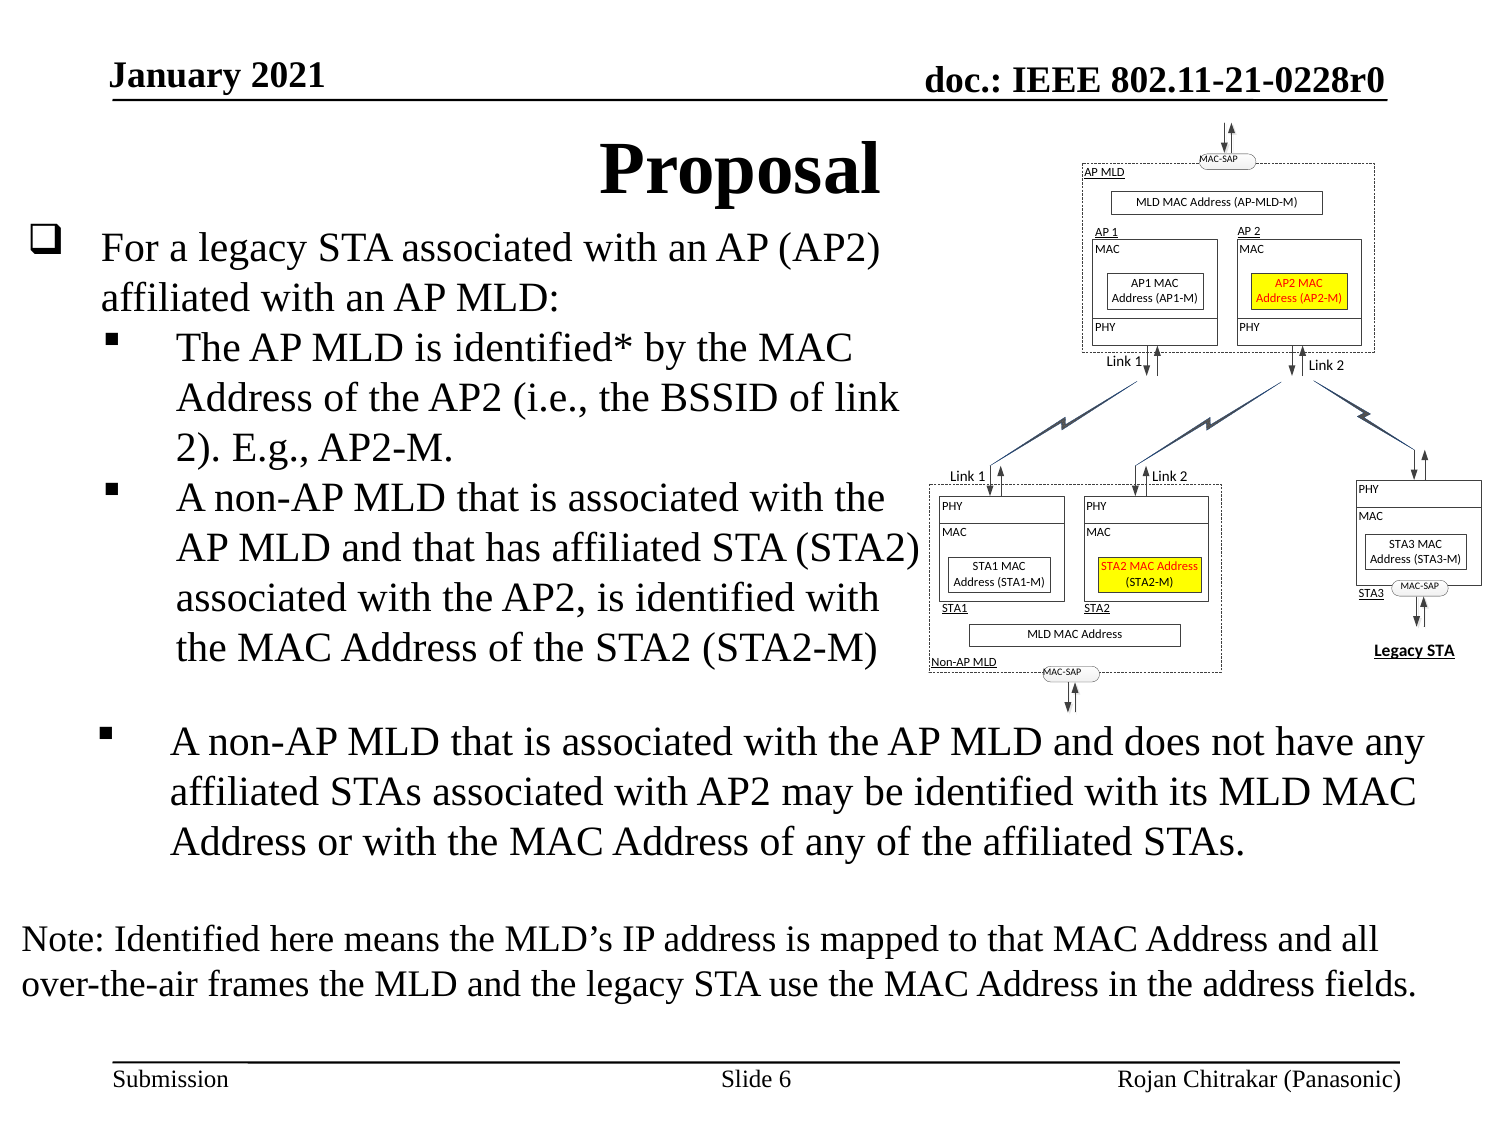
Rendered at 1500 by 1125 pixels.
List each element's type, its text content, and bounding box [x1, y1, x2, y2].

text_box Proposal [0, 111, 1500, 225]
footer Rojan Chitrakar (Panasonic) [949, 1061, 1402, 1093]
text_box A non-AP MLD that is associated with the AP MLD and does not have any affiliated STAs associated with AP2 may be identified with its MLD MAC Address or with the MAC Address of any of the affiliated STAs. Note: Identified here means the MLD’s IP address is mapped to that MAC Address and all over-the-air frames the MLD and the legacy STA use the MAC Address in the address fields. [6, 706, 1457, 1012]
text_box For a legacy STA associated with an AP (AP2) affiliated with an AP MLD: The AP MLD is identified* by the MAC Address of the AP2 (i.e., the BSSID of link 2). E.g., AP2-M. A non-AP MLD that is associated with the AP MLD and that has affiliated STA (STA2) associated with the AP2, is identified with the MAC Address of the STA2 (STA2-M) [12, 212, 921, 678]
slide_number Slide 6 [712, 1061, 800, 1093]
picture [926, 120, 1483, 717]
